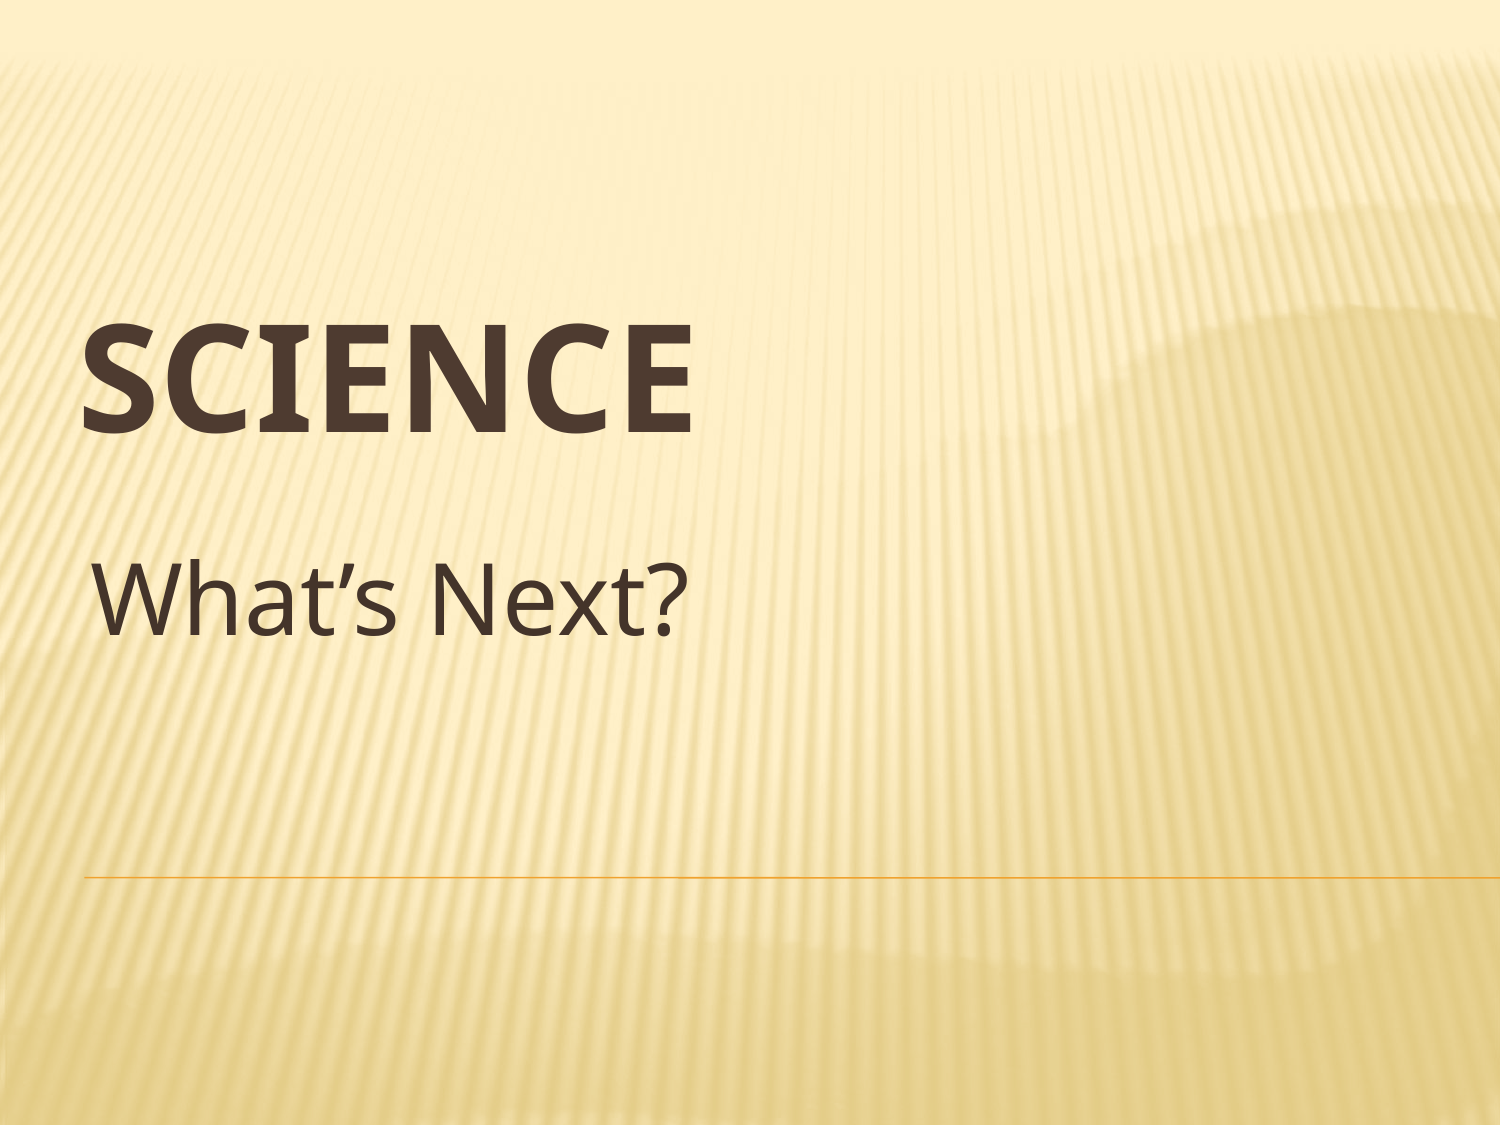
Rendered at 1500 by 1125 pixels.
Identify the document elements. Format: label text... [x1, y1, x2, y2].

subtitle What’s Next? [74, 512, 1463, 663]
title Science [62, 275, 1450, 476]
